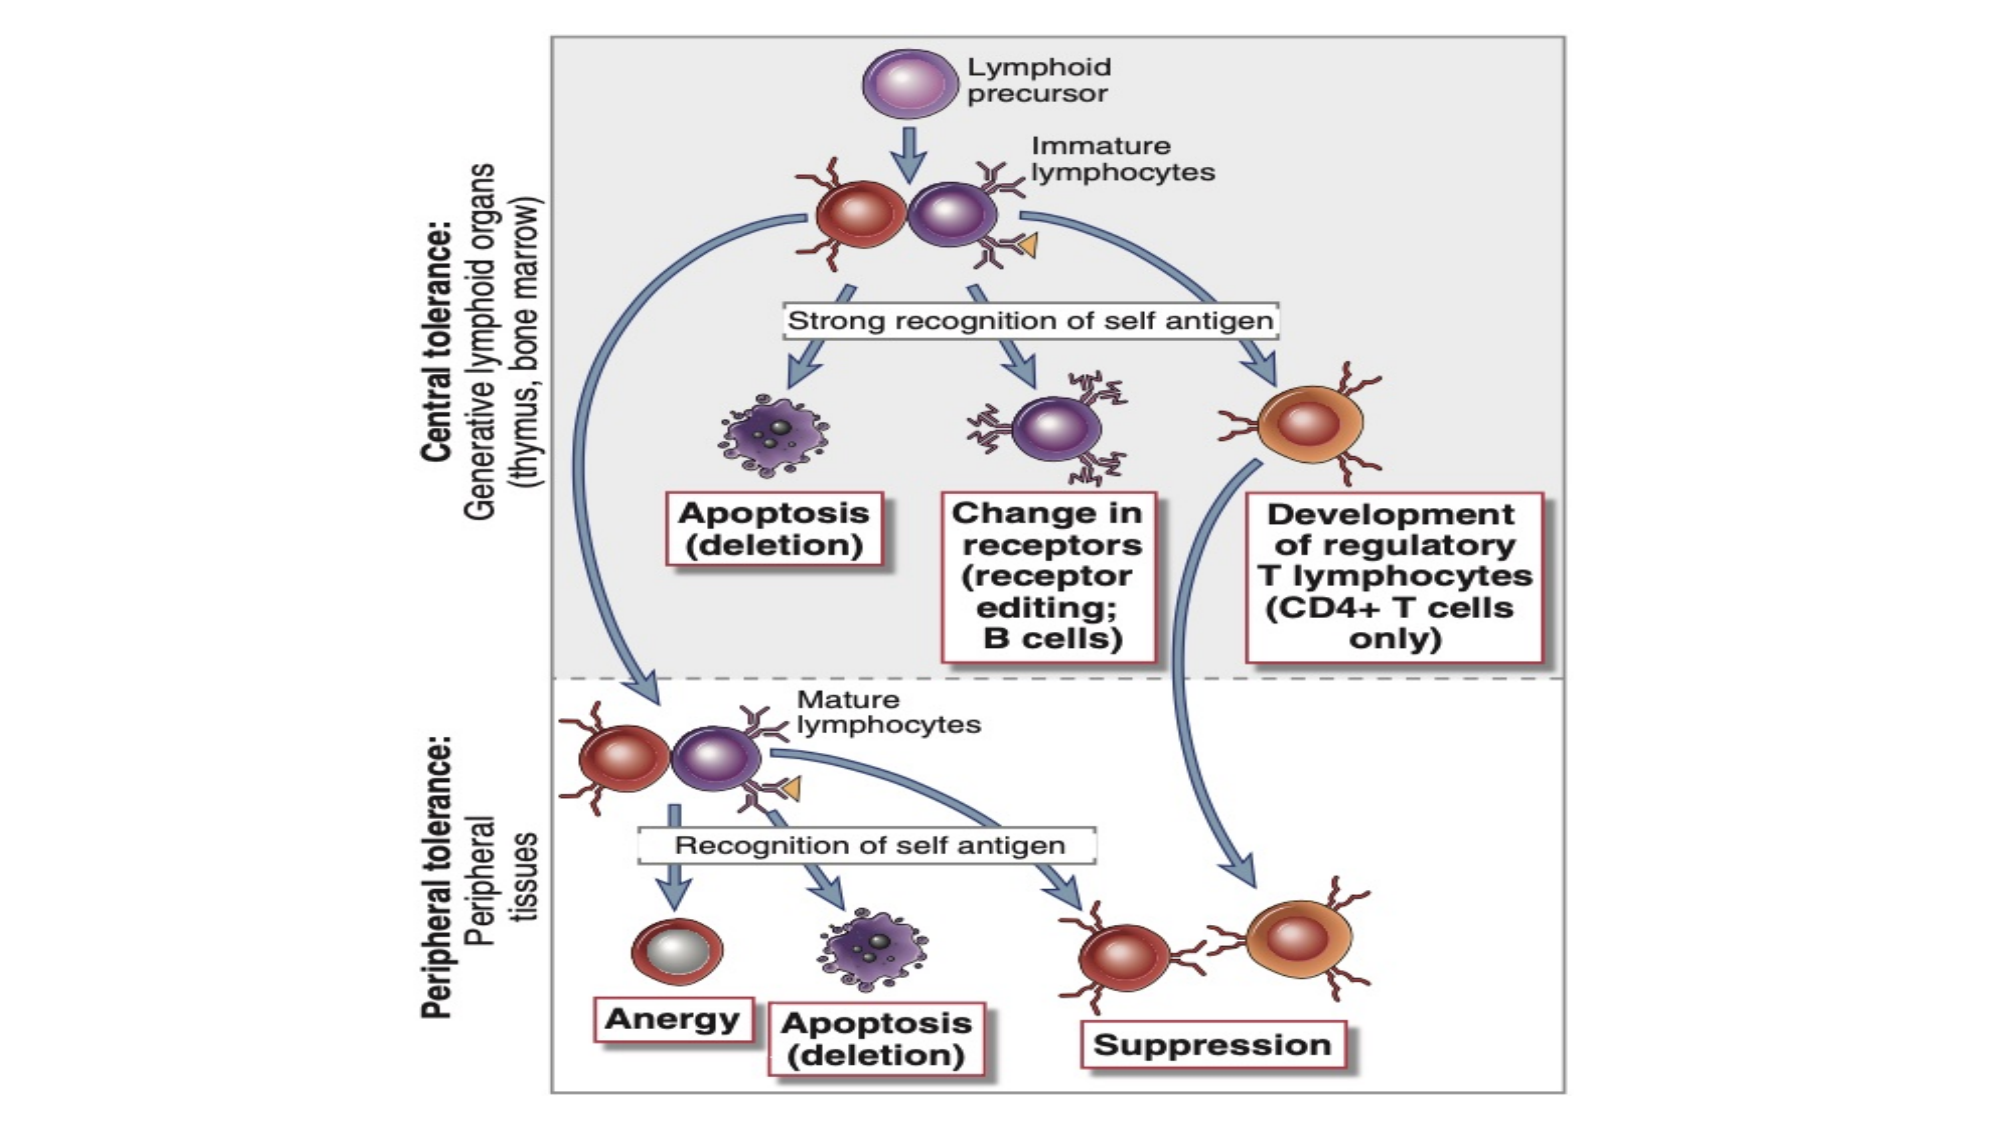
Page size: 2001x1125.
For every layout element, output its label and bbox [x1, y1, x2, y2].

list [398, 29, 1602, 1096]
